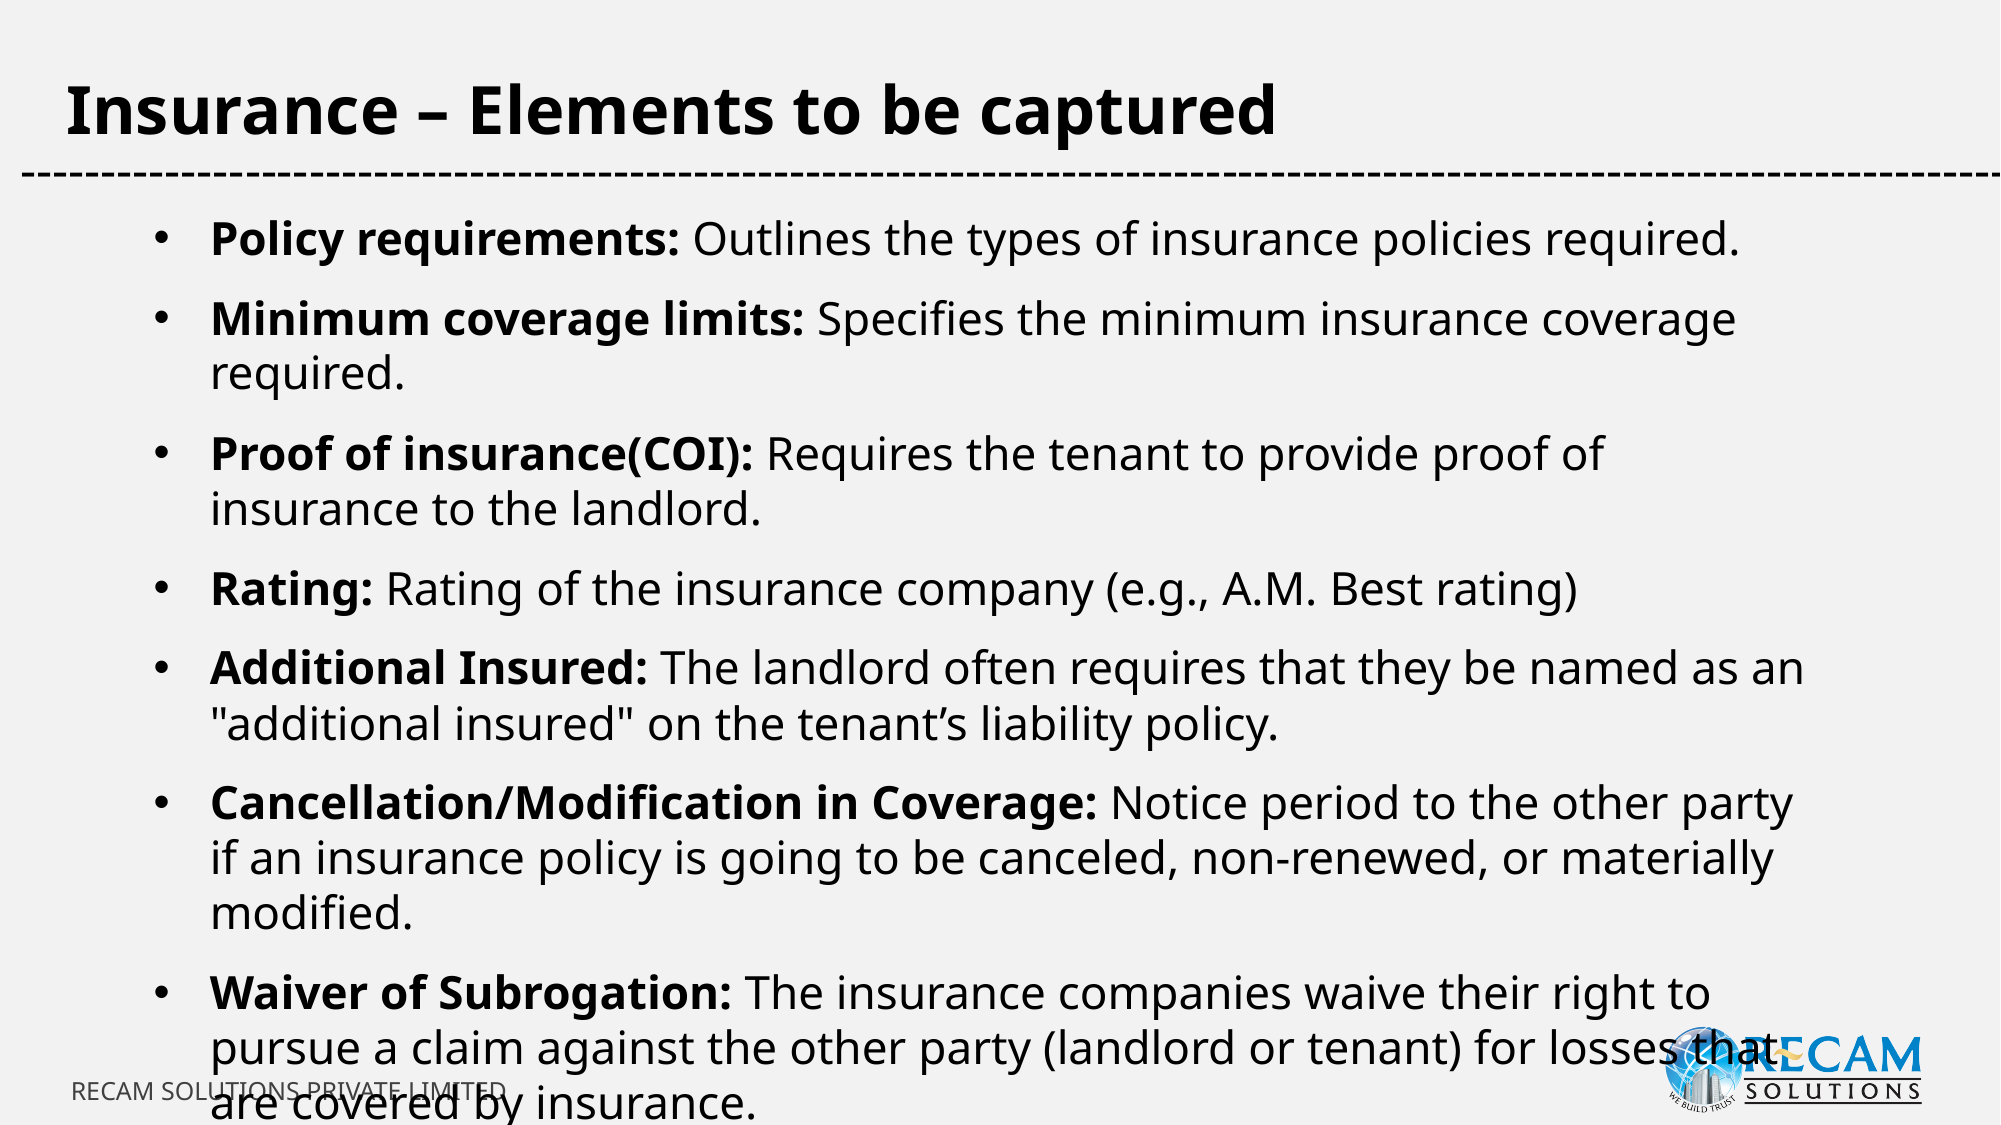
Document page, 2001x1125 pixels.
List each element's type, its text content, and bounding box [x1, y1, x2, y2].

picture [1842, 1014, 1935, 1125]
footer RECAM SOLUTIONS PRIVATE LIMITED [70, 1073, 138, 1107]
text_box Policy requirements: Outlines the types of insurance policies required. Minimum coverage limits: Specifies the minimum insurance coverage required. Proof of insurance(COI): Requires the tenant to provide proof of insurance to the landlord. Rating: Rating of the insurance company (e.g., A.M. Best rating) Additional Insured: The landlord often requires that they be named as an "additional insured" on the tenant’s liability policy. Cancellation/Modification in Coverage: Notice period to the other party if an insurance policy is going to be canceled, non-renewed, or materially modified. Waiver of Subrogation: The insurance companies waive their right to pursue a claim against the other party (landlord or tenant) for losses that are covered by insurance. [138, 201, 1842, 1125]
text_box ----------------------------------------------------------------------------------------------------------------------------- [6, 131, 2000, 207]
text_box Insurance – Elements to be captured [51, 60, 1979, 131]
